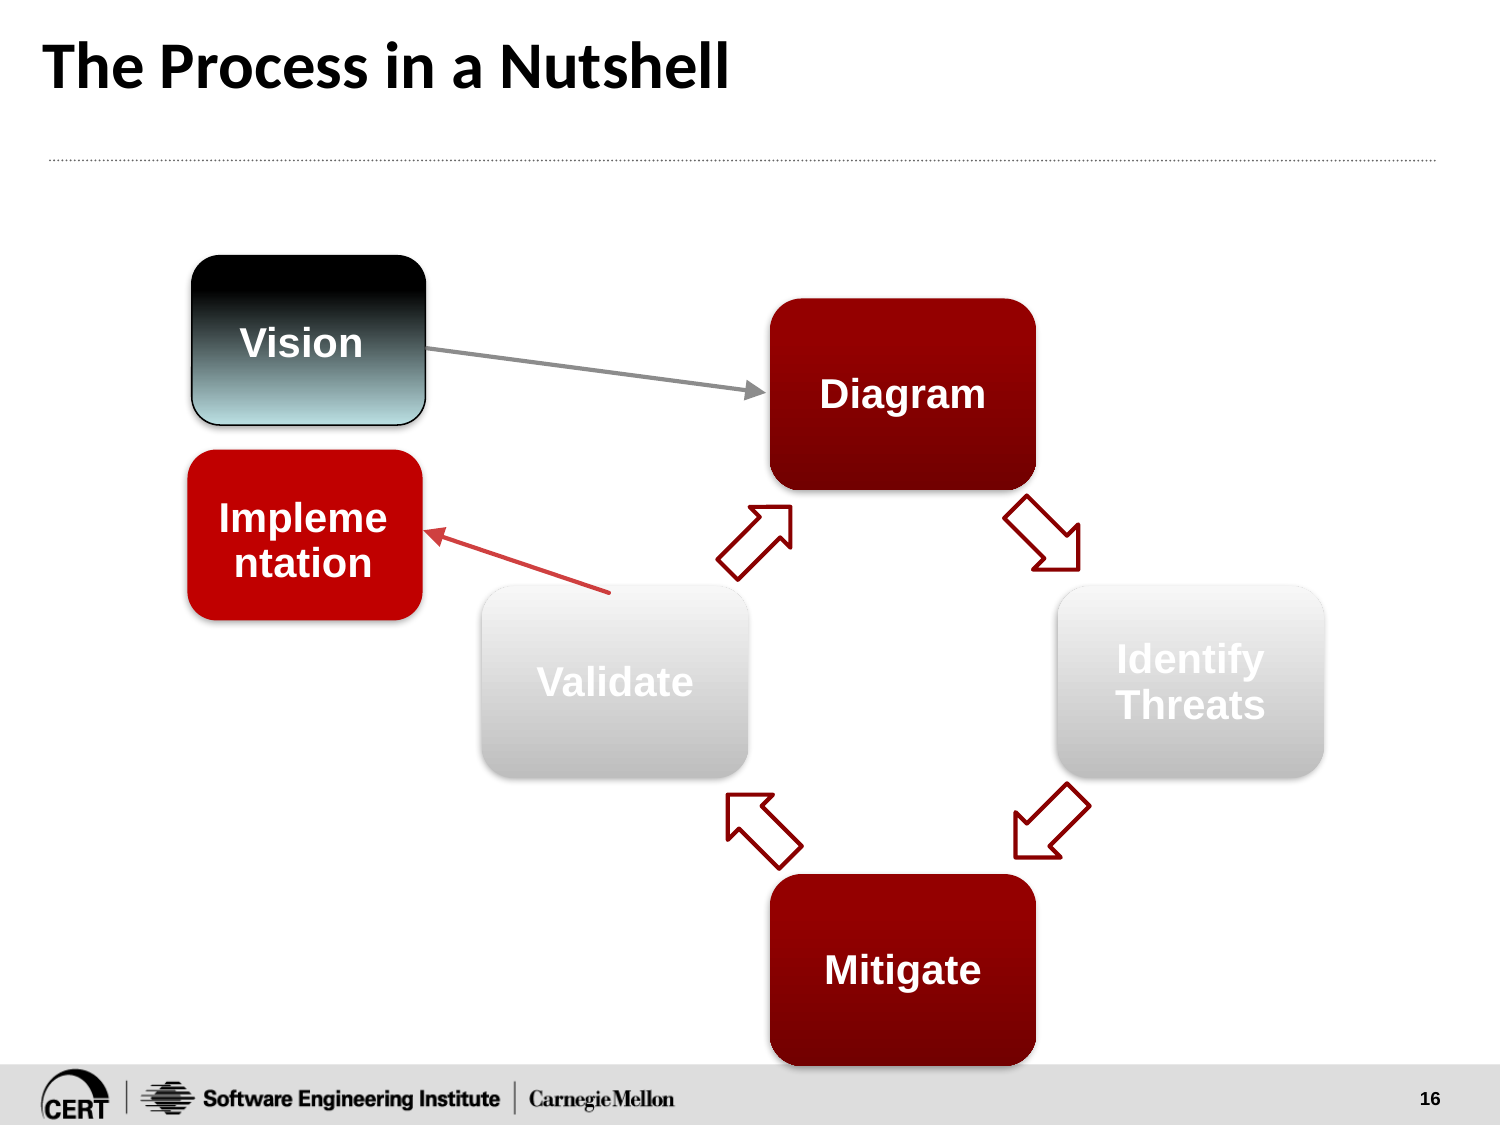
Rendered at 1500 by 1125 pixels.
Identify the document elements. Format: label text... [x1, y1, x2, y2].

title The Process in a Nutshell [42, 37, 1434, 155]
text_box Implementation [197, 488, 364, 594]
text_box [369, 298, 1436, 1067]
text_box Vision [195, 313, 364, 374]
text_box [49, 187, 1387, 975]
picture [24, 1065, 688, 1125]
text_box [187, 449, 364, 621]
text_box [426, 347, 767, 393]
text_box [190, 254, 427, 426]
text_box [422, 530, 610, 594]
